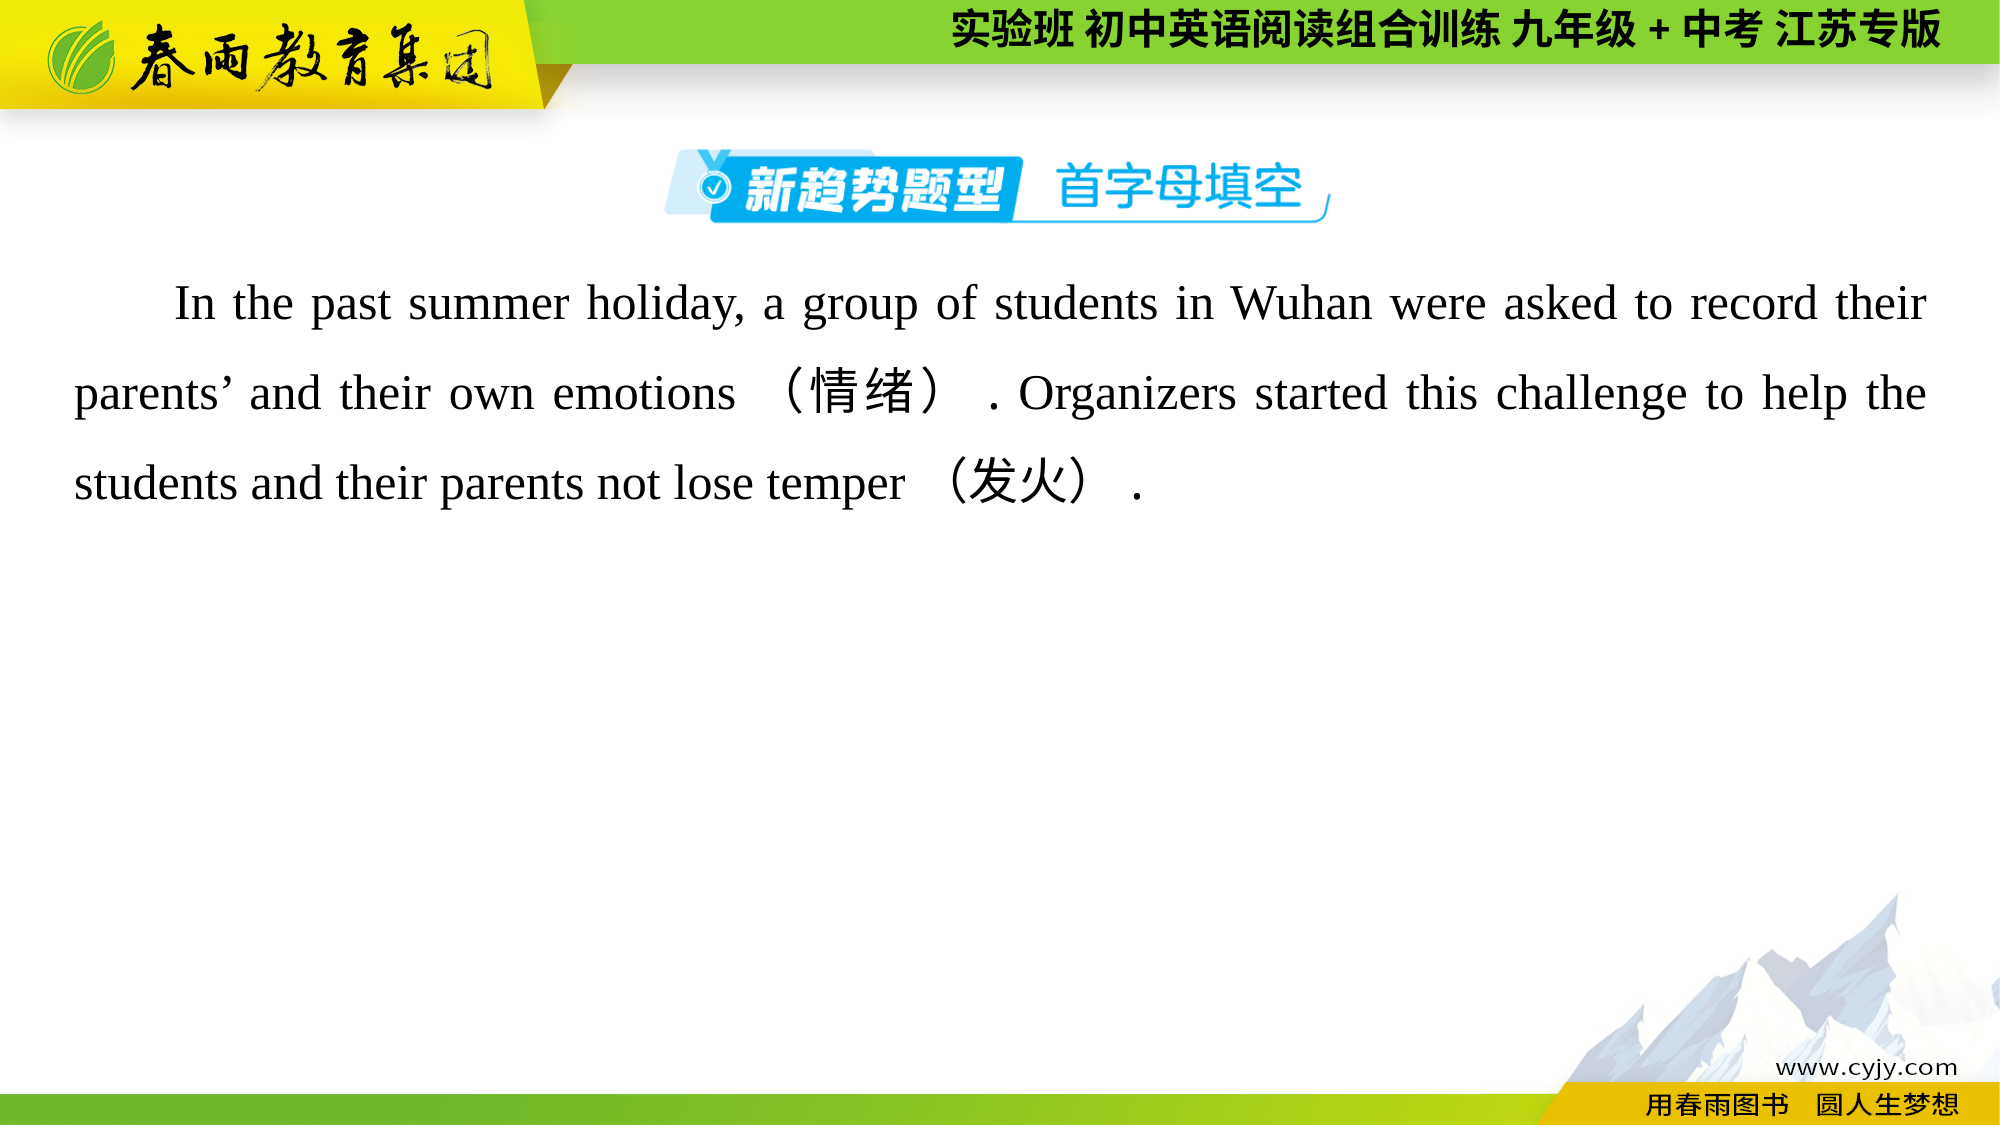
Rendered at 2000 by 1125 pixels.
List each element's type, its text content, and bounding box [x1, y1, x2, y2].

picture [0, 0, 2000, 1125]
list In the past summer holiday, a group of students in Wuhan were asked to record their parents’ and their own emotions（情绪）. Organizers started this challenge to help the students and their parents not lose temper（发火）. [59, 232, 1944, 509]
